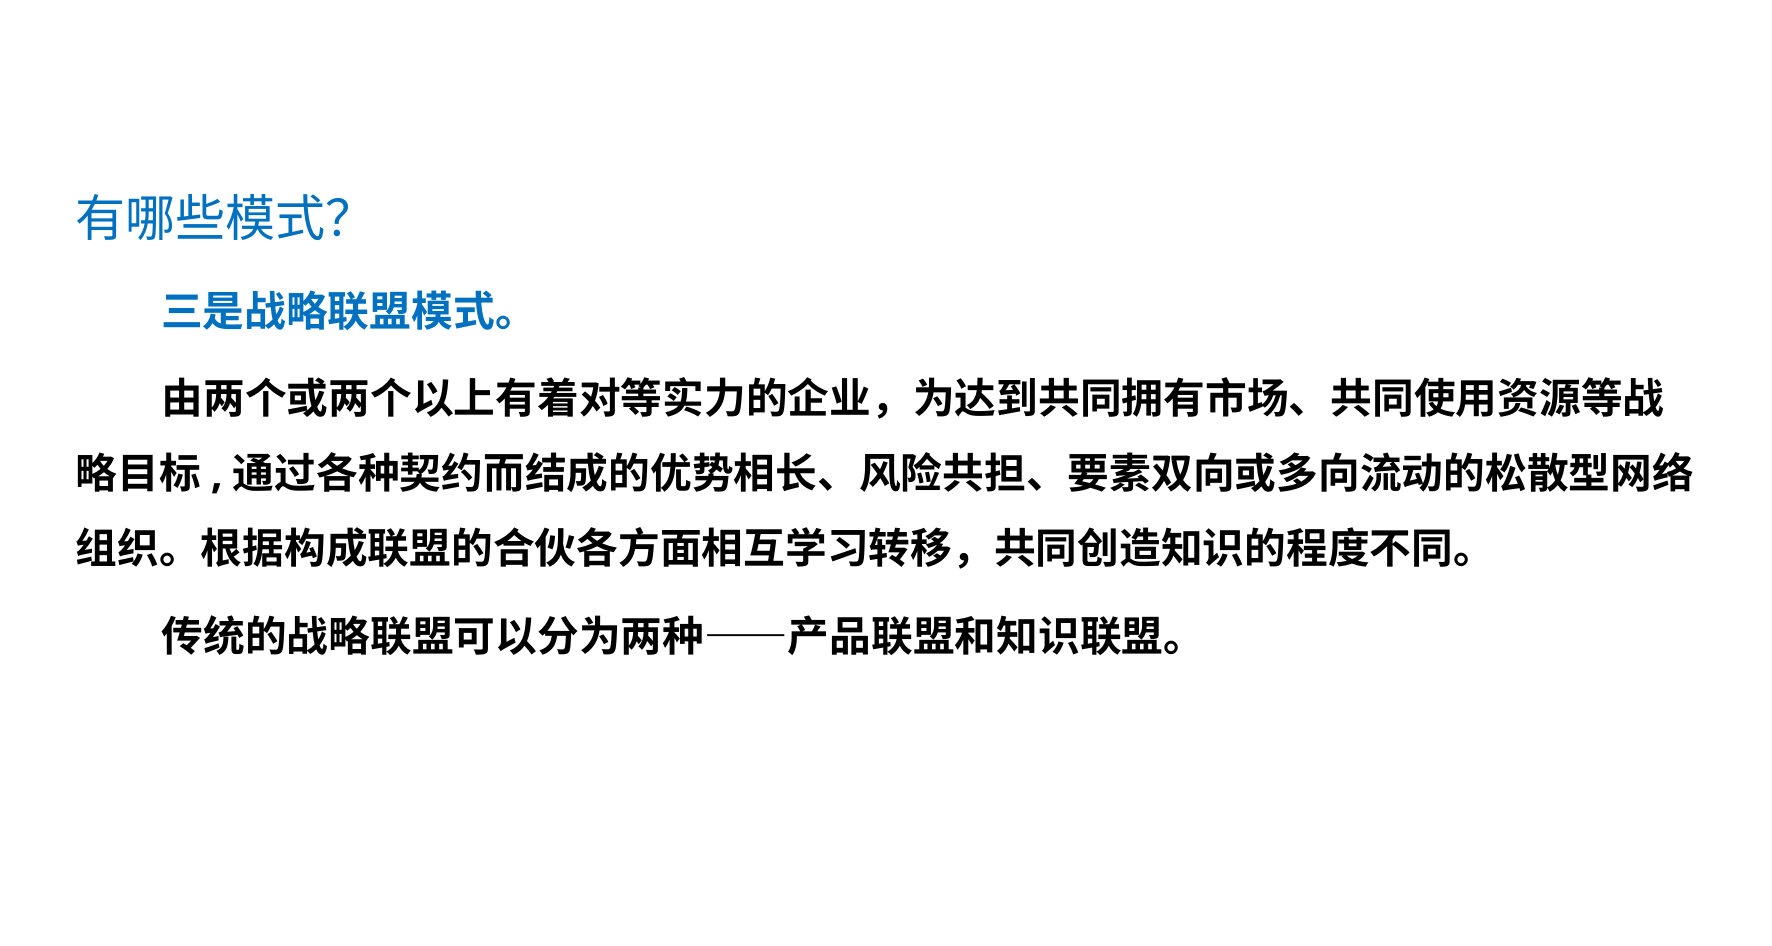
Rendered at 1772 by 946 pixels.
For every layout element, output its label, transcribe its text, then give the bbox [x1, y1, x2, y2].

text_box 有哪些模式？ 三是战略联盟模式。 由两个或两个以上有着对等实力的企业，为达到共同拥有市场、共同使用资源等战略目标,通过各种契约而结成的优势相长、风险共担、要素双向或多向流动的松散型网络组织。根据构成联盟的合伙各方面相互学习转移，共同创造知识的程度不同。 传统的战略联盟可以分为两种——产品联盟和知识联盟。 [60, 149, 1715, 755]
